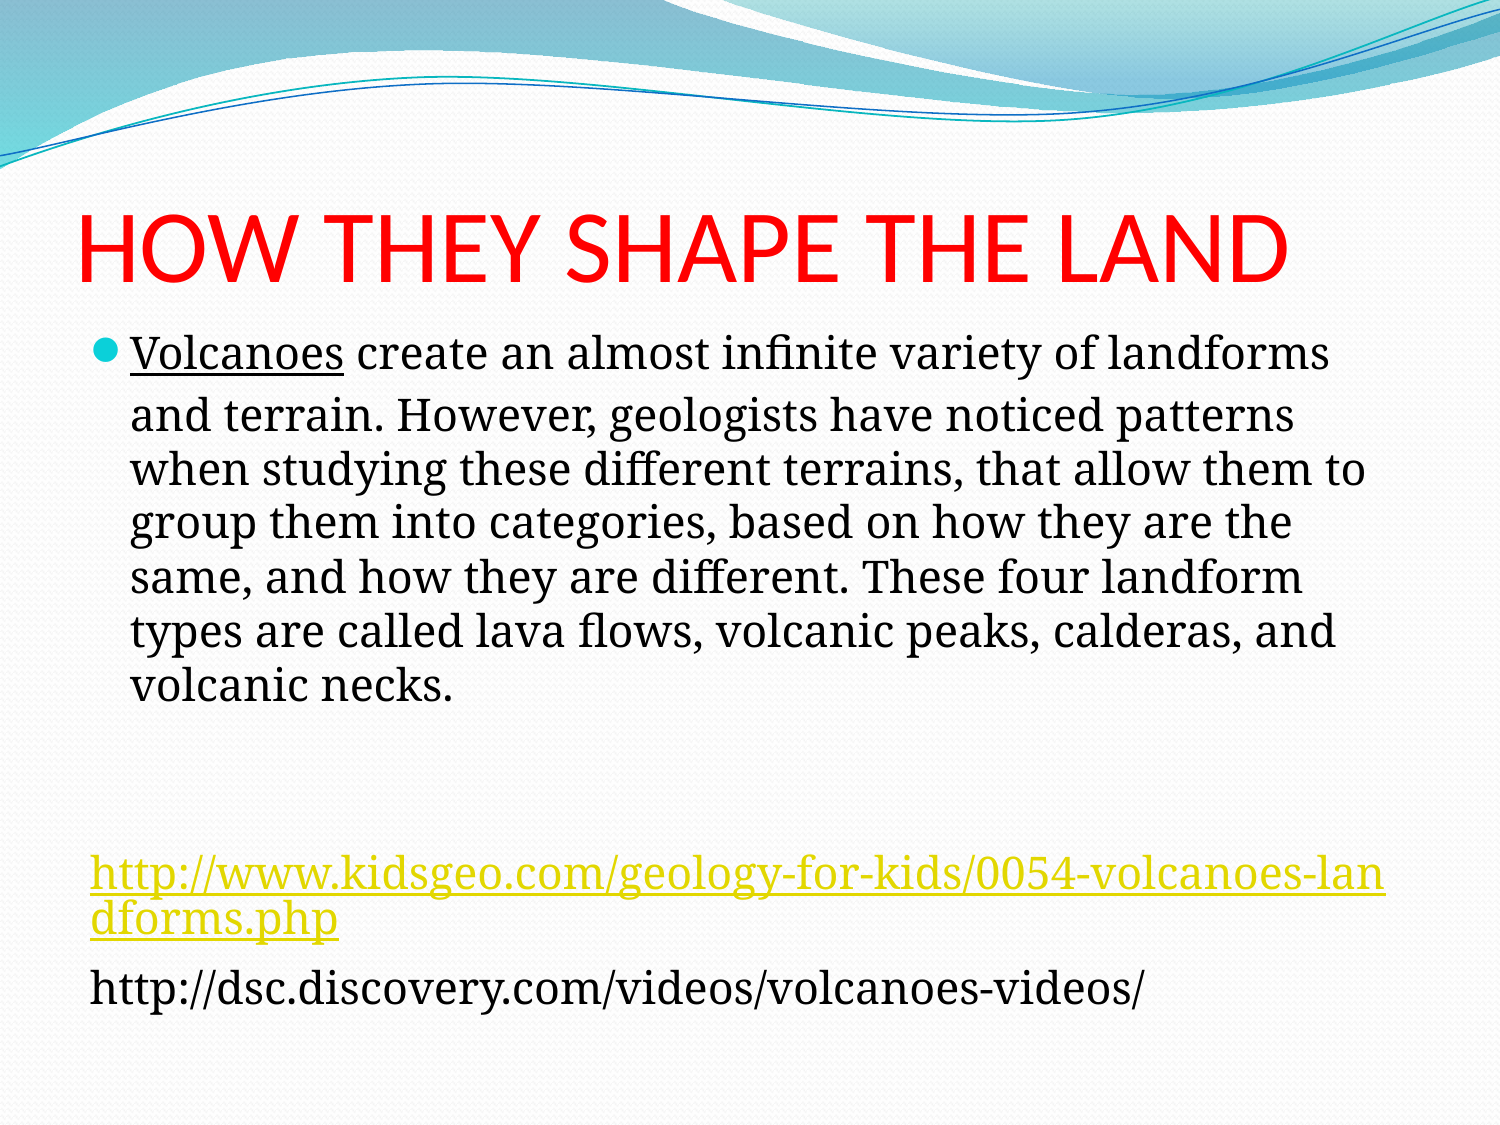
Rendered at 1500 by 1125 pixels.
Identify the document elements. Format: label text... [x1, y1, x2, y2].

list Volcanoes create an almost infinite variety of landforms and terrain. However, geologists have noticed patterns when studying these different terrains, that allow them to group them into categories, based on how they are the same, and how they are different. These four landform types are called lava flows, volcanic peaks, calderas, and volcanic necks. http://www.kidsgeo.com/geology-for-kids/0054-volcanoes-landforms.php http://dsc.discovery.com/videos/volcanoes-videos/ [75, 317, 1425, 1038]
title HOW THEY SHAPE THE LAND [75, 115, 1425, 303]
